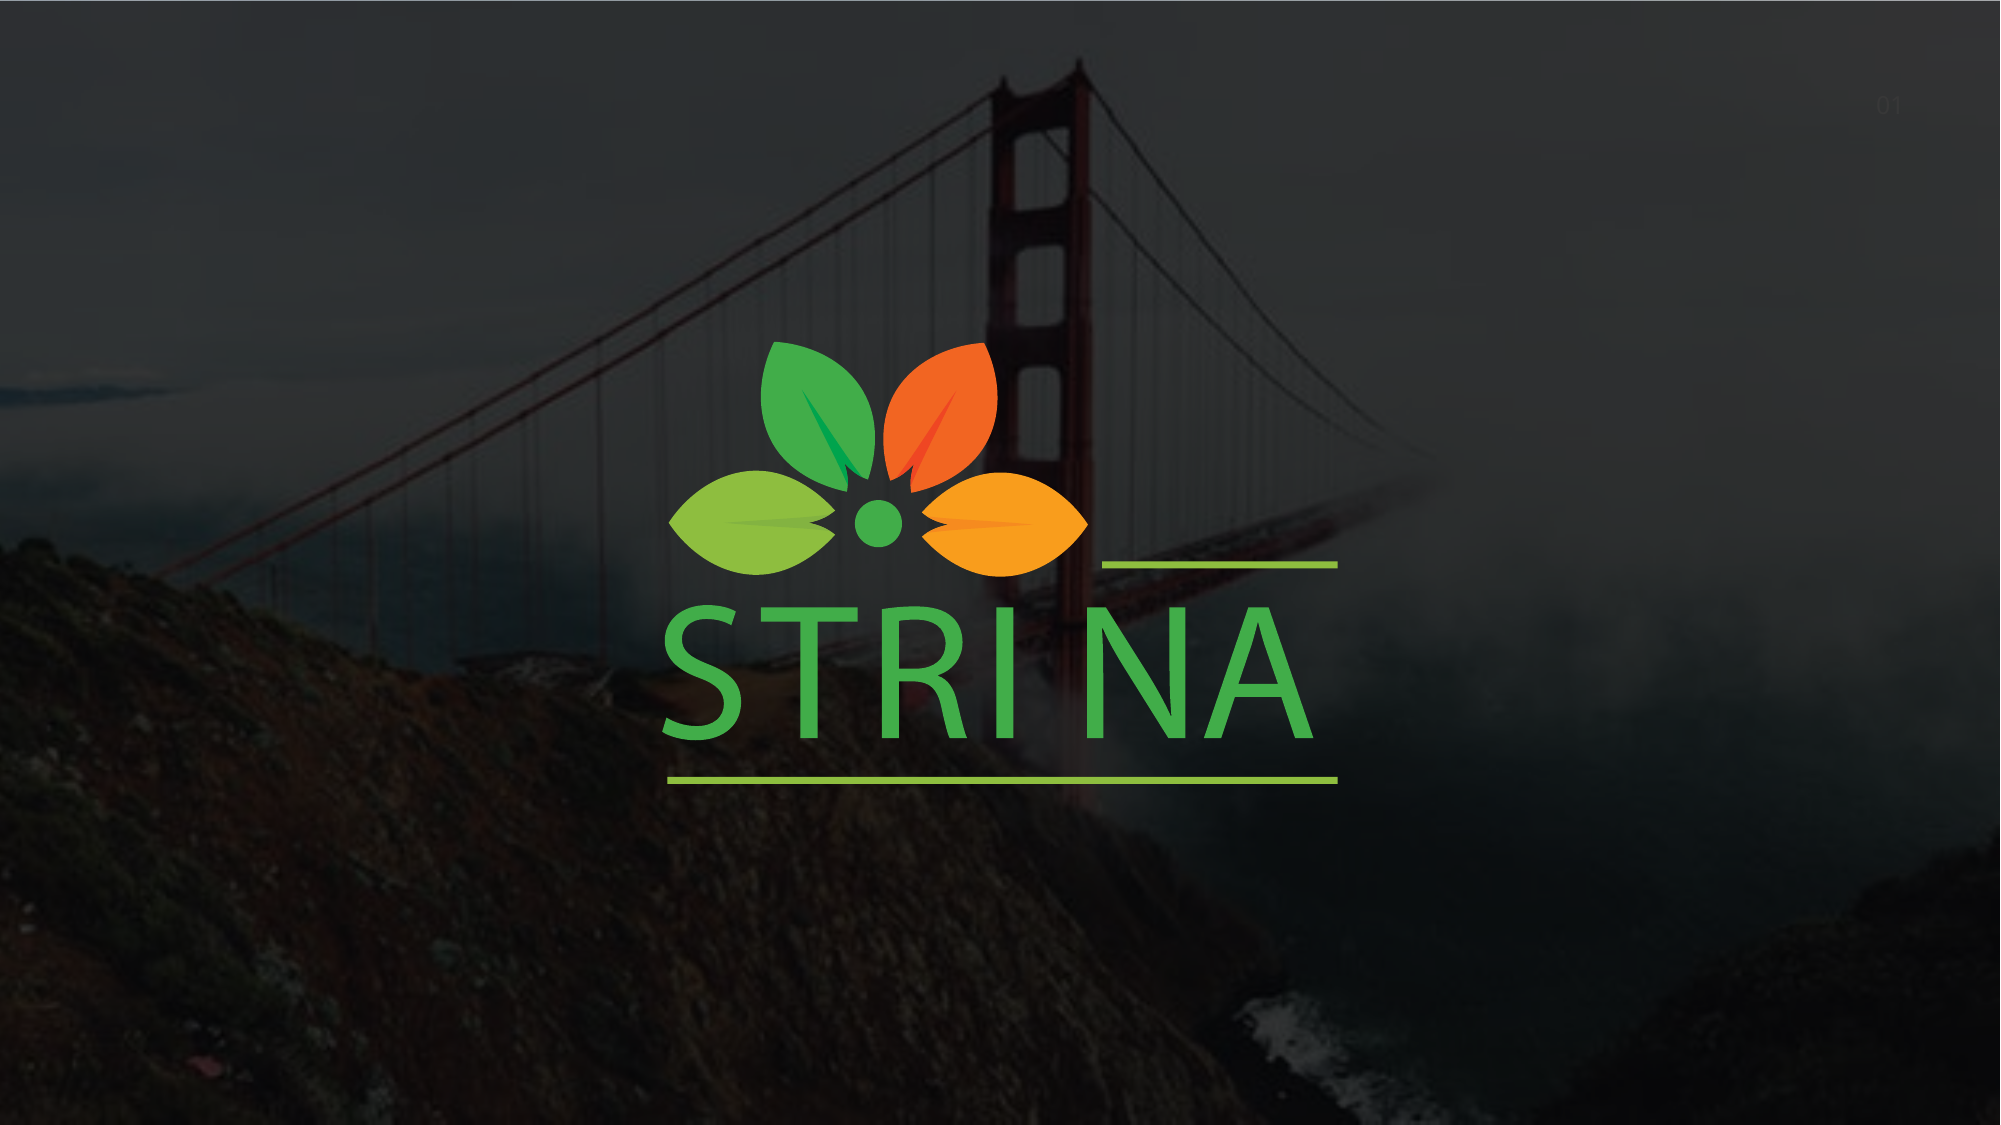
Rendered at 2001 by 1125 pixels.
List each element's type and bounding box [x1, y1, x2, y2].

text_box [662, 341, 1338, 784]
picture [0, 0, 2000, 1125]
